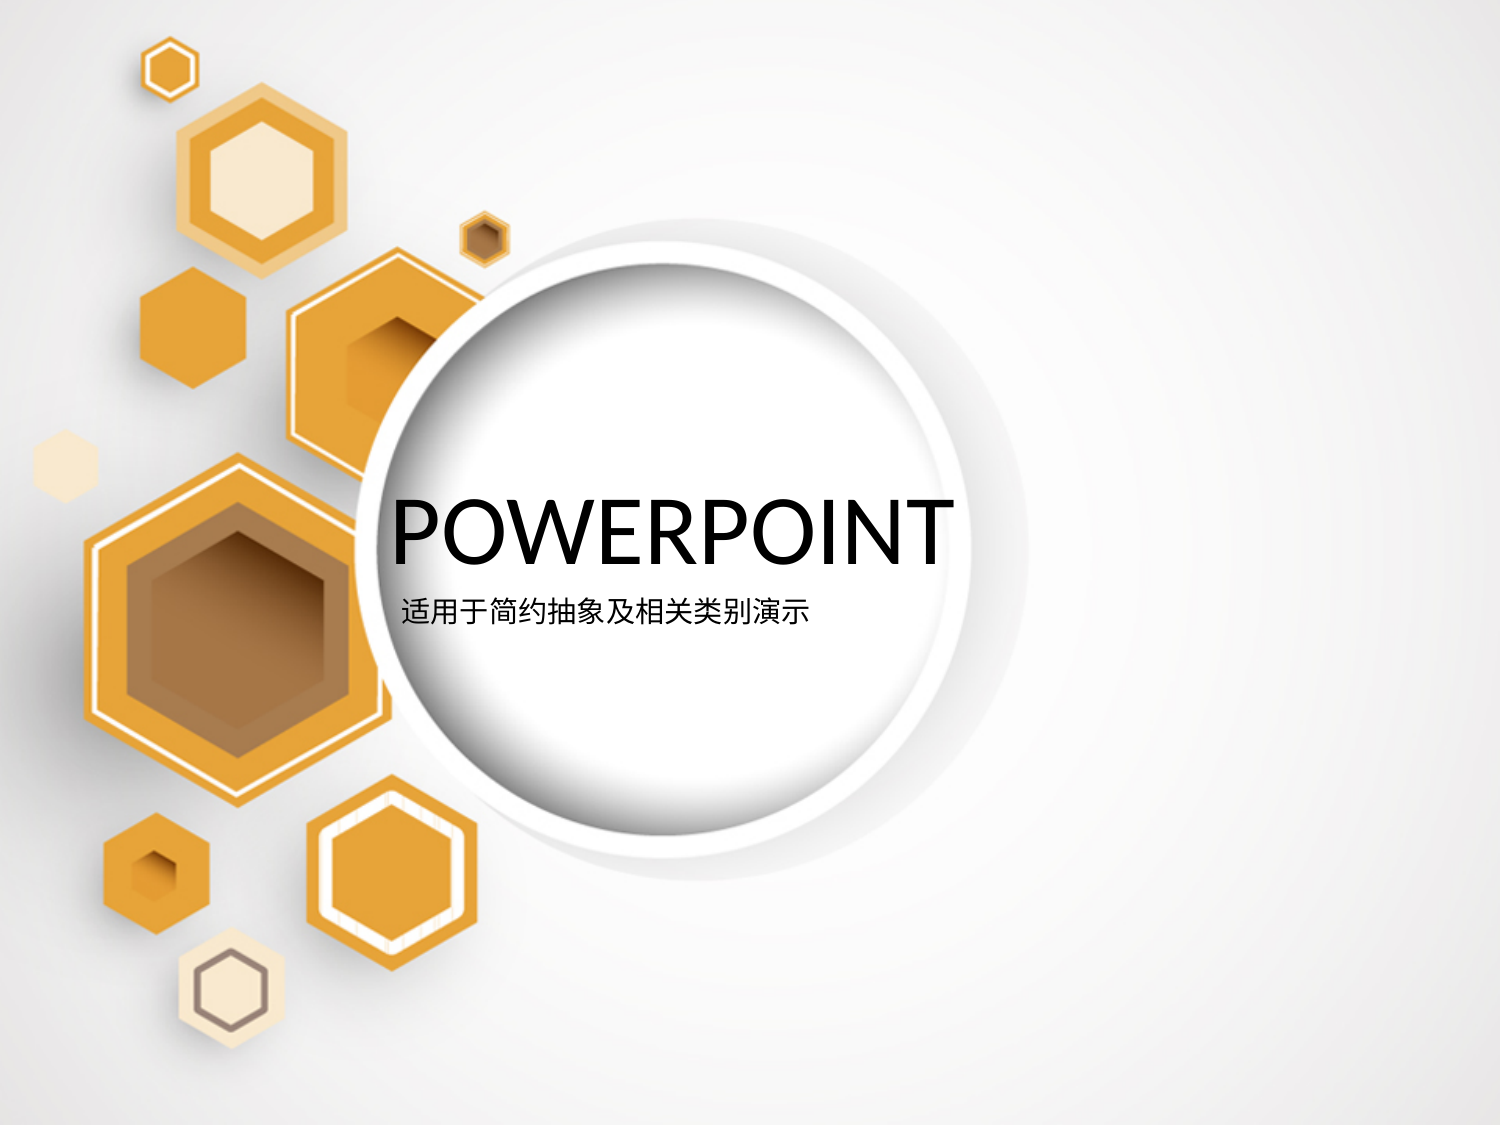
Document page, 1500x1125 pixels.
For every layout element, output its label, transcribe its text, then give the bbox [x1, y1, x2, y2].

text_box POWERPOINT [374, 457, 1243, 592]
text_box 适用于简约抽象及相关类别演示 [386, 585, 1067, 636]
picture [0, 0, 1500, 1125]
